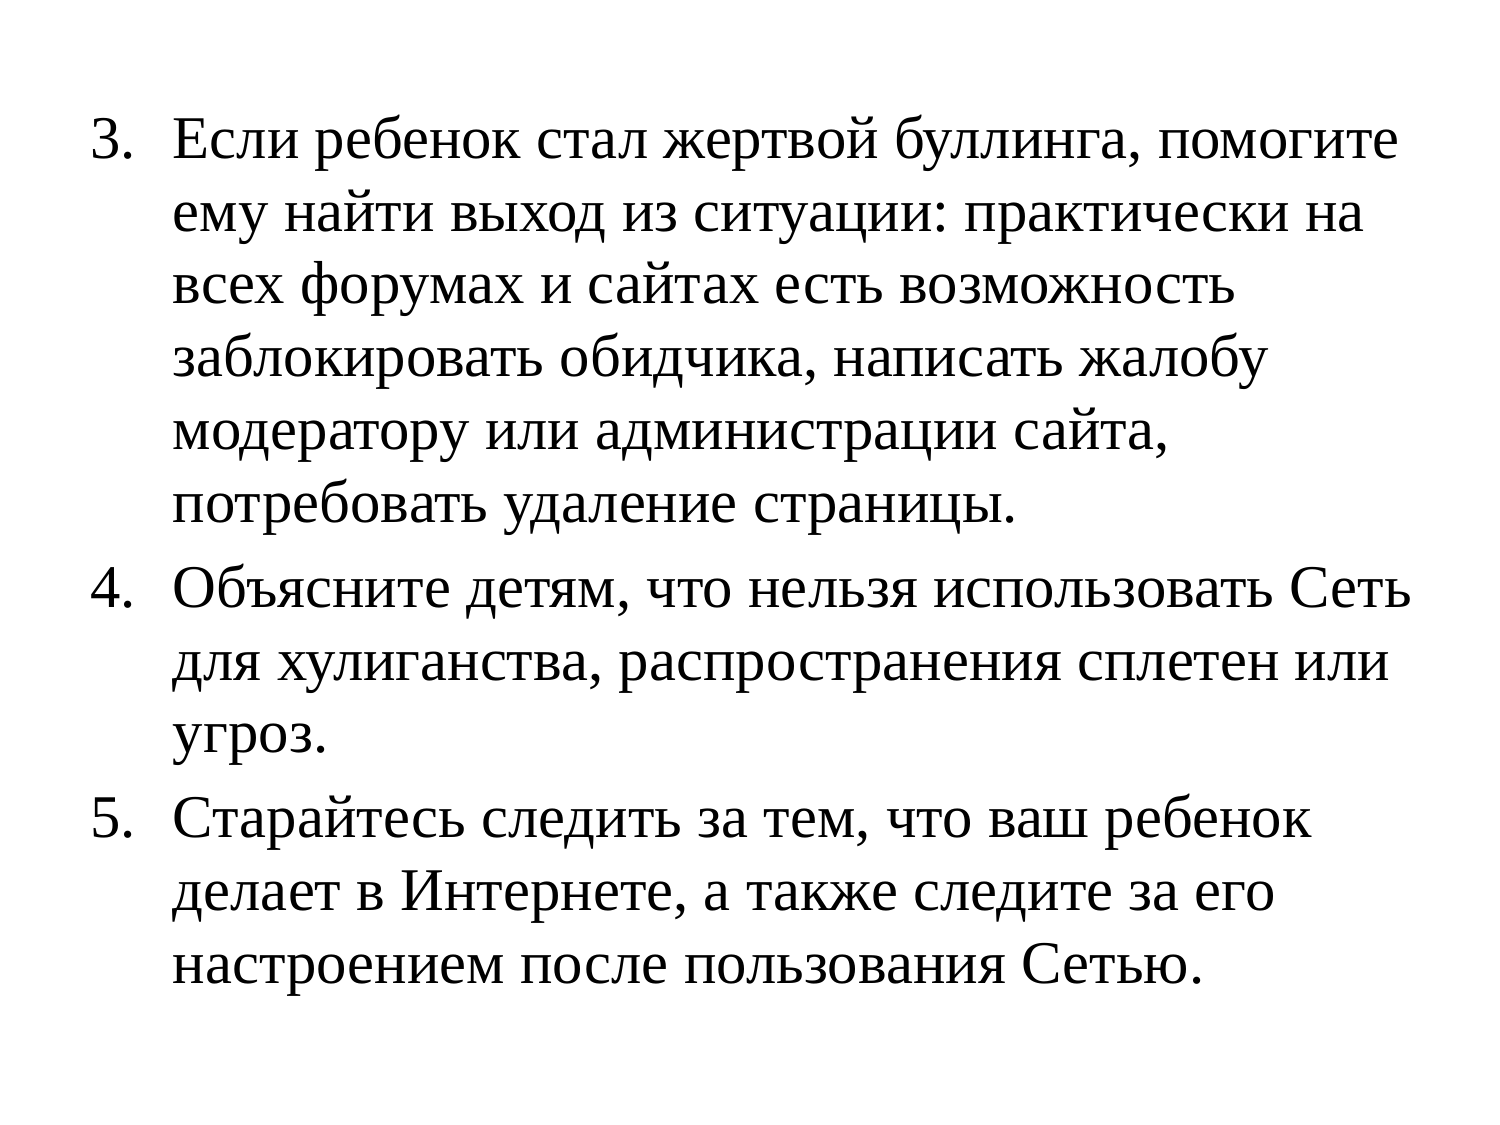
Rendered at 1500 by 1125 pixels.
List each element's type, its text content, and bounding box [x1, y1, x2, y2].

list Если ребенок стал жертвой буллинга, помогите ему найти выход из ситуации: практически на всех форумах и сайтах есть возможность заблокировать обидчика, написать жалобу модератору или администрации сайта, потребовать удаление страницы. Объясните детям, что нельзя использовать Сеть для хулиганства, распространения сплетен или угроз. Старайтесь следить за тем, что ваш ребенок делает в Интернете, а также следите за его настроением после пользования Сетью. [75, 90, 1459, 1005]
